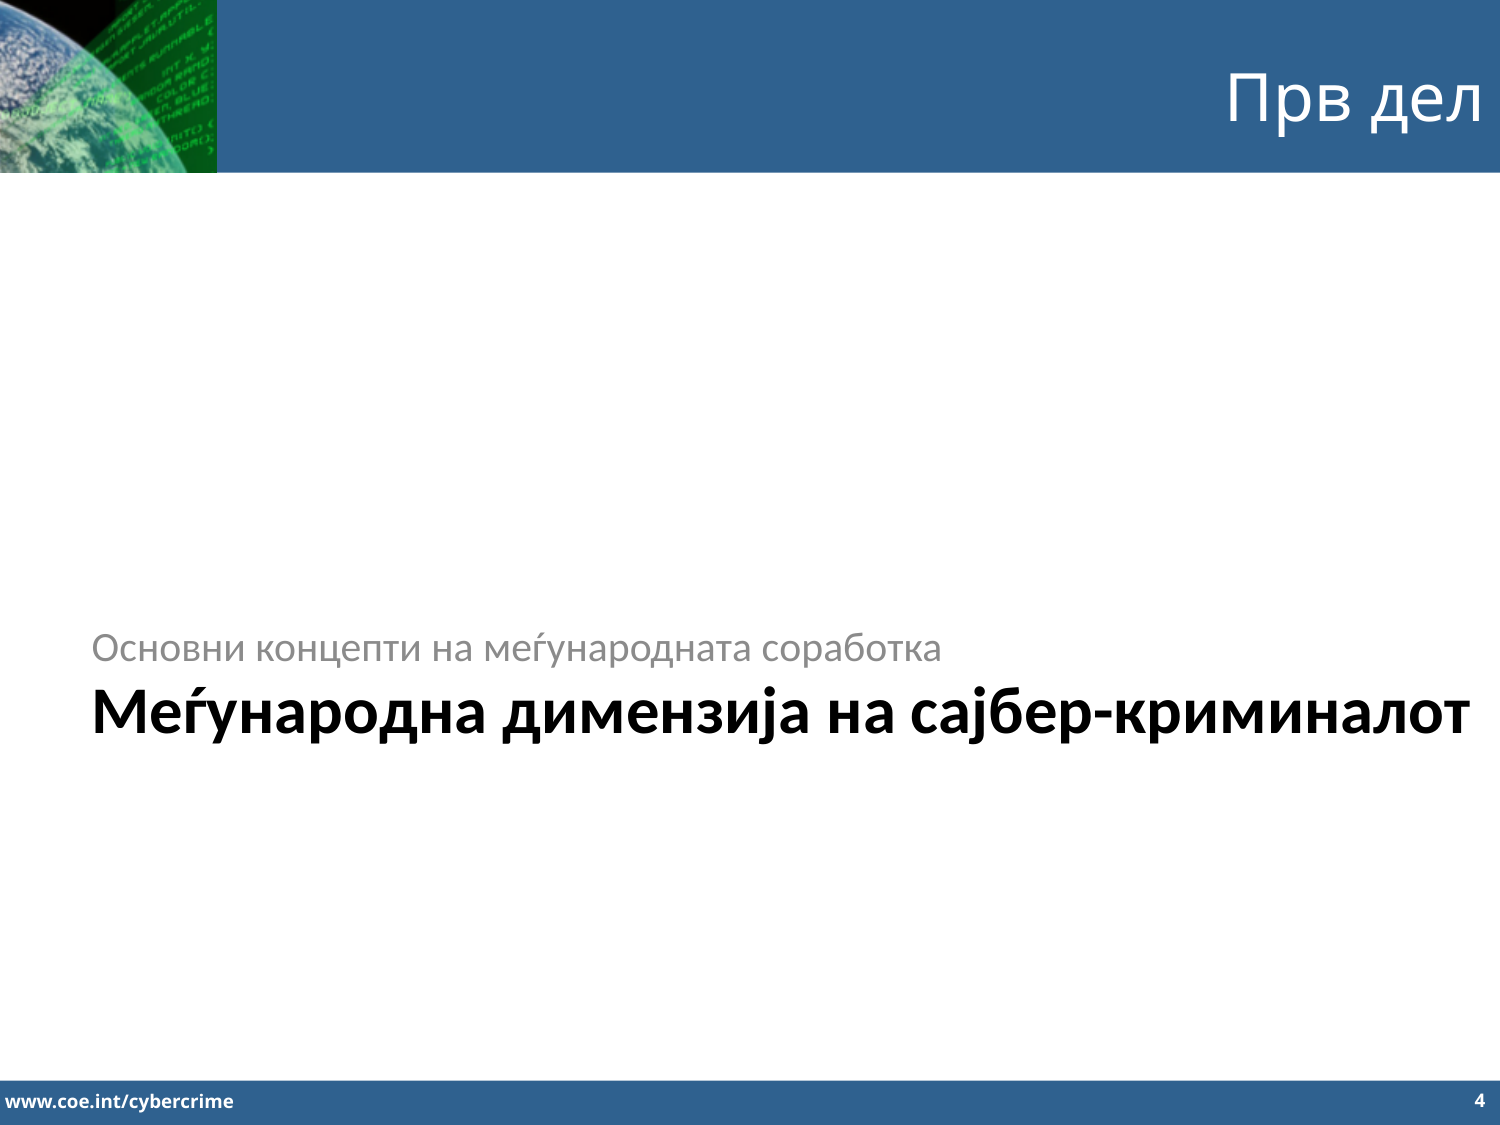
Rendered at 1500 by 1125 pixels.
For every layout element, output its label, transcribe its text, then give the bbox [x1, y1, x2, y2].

text_box Меѓународна димензија на сајбер-криминалот [76, 675, 1500, 754]
picture [0, 1, 217, 173]
text_box Основни концепти на меѓународната соработка [76, 617, 1352, 676]
slide_number 4 [1149, 1081, 1500, 1125]
text_box Прв дел [309, 18, 1500, 171]
